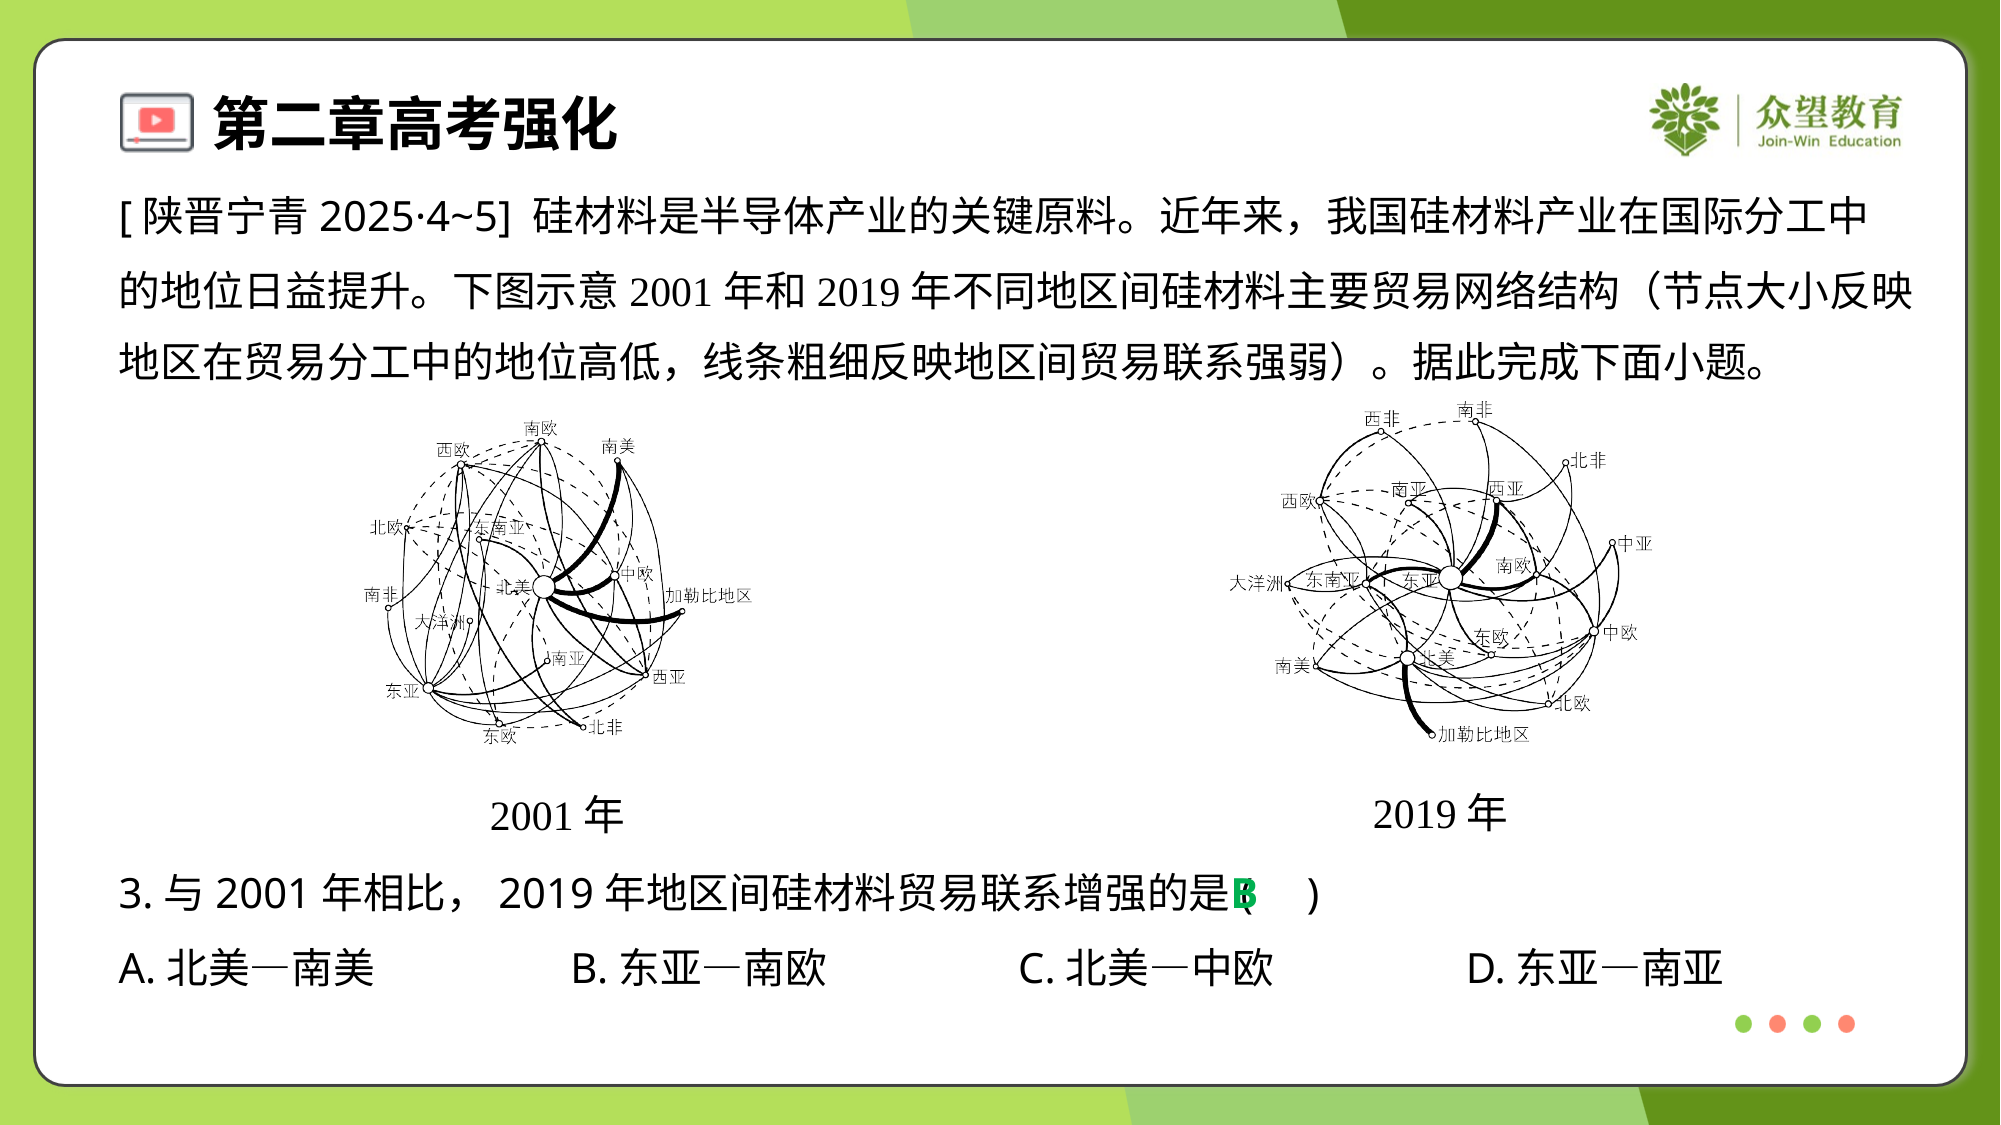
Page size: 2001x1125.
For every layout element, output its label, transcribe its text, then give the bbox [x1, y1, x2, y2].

text_box B [1215, 841, 1274, 909]
text_box [陕晋宁青2025·4~5] 硅材料是半导体产业的关键原料。近年来，我国硅材料产业在国际分工中 的地位日益提升。下图示意2001年和2019年不同地区间硅材料主要贸易网络结构（节点大小反映 地区在贸易分工中的地位高低，线条粗细反映地区间贸易联系强弱）。据此完成下面小题。 [118, 164, 1883, 379]
text_box 3.与2001年相比，2019年地区间硅材料贸易联系增强的是( ) [1274, 841, 1883, 908]
text_box 3.与2001年相比，2019年地区间硅材料贸易联系增强的是( ) [118, 841, 1215, 908]
text_box 2019年 [1373, 766, 1508, 841]
text_box A.北美—南美 B.东亚—南欧 C.北美—中欧 D.东亚—南亚 [118, 917, 1883, 984]
text_box 2001年 [490, 767, 626, 841]
picture [0, 0, 2000, 1125]
